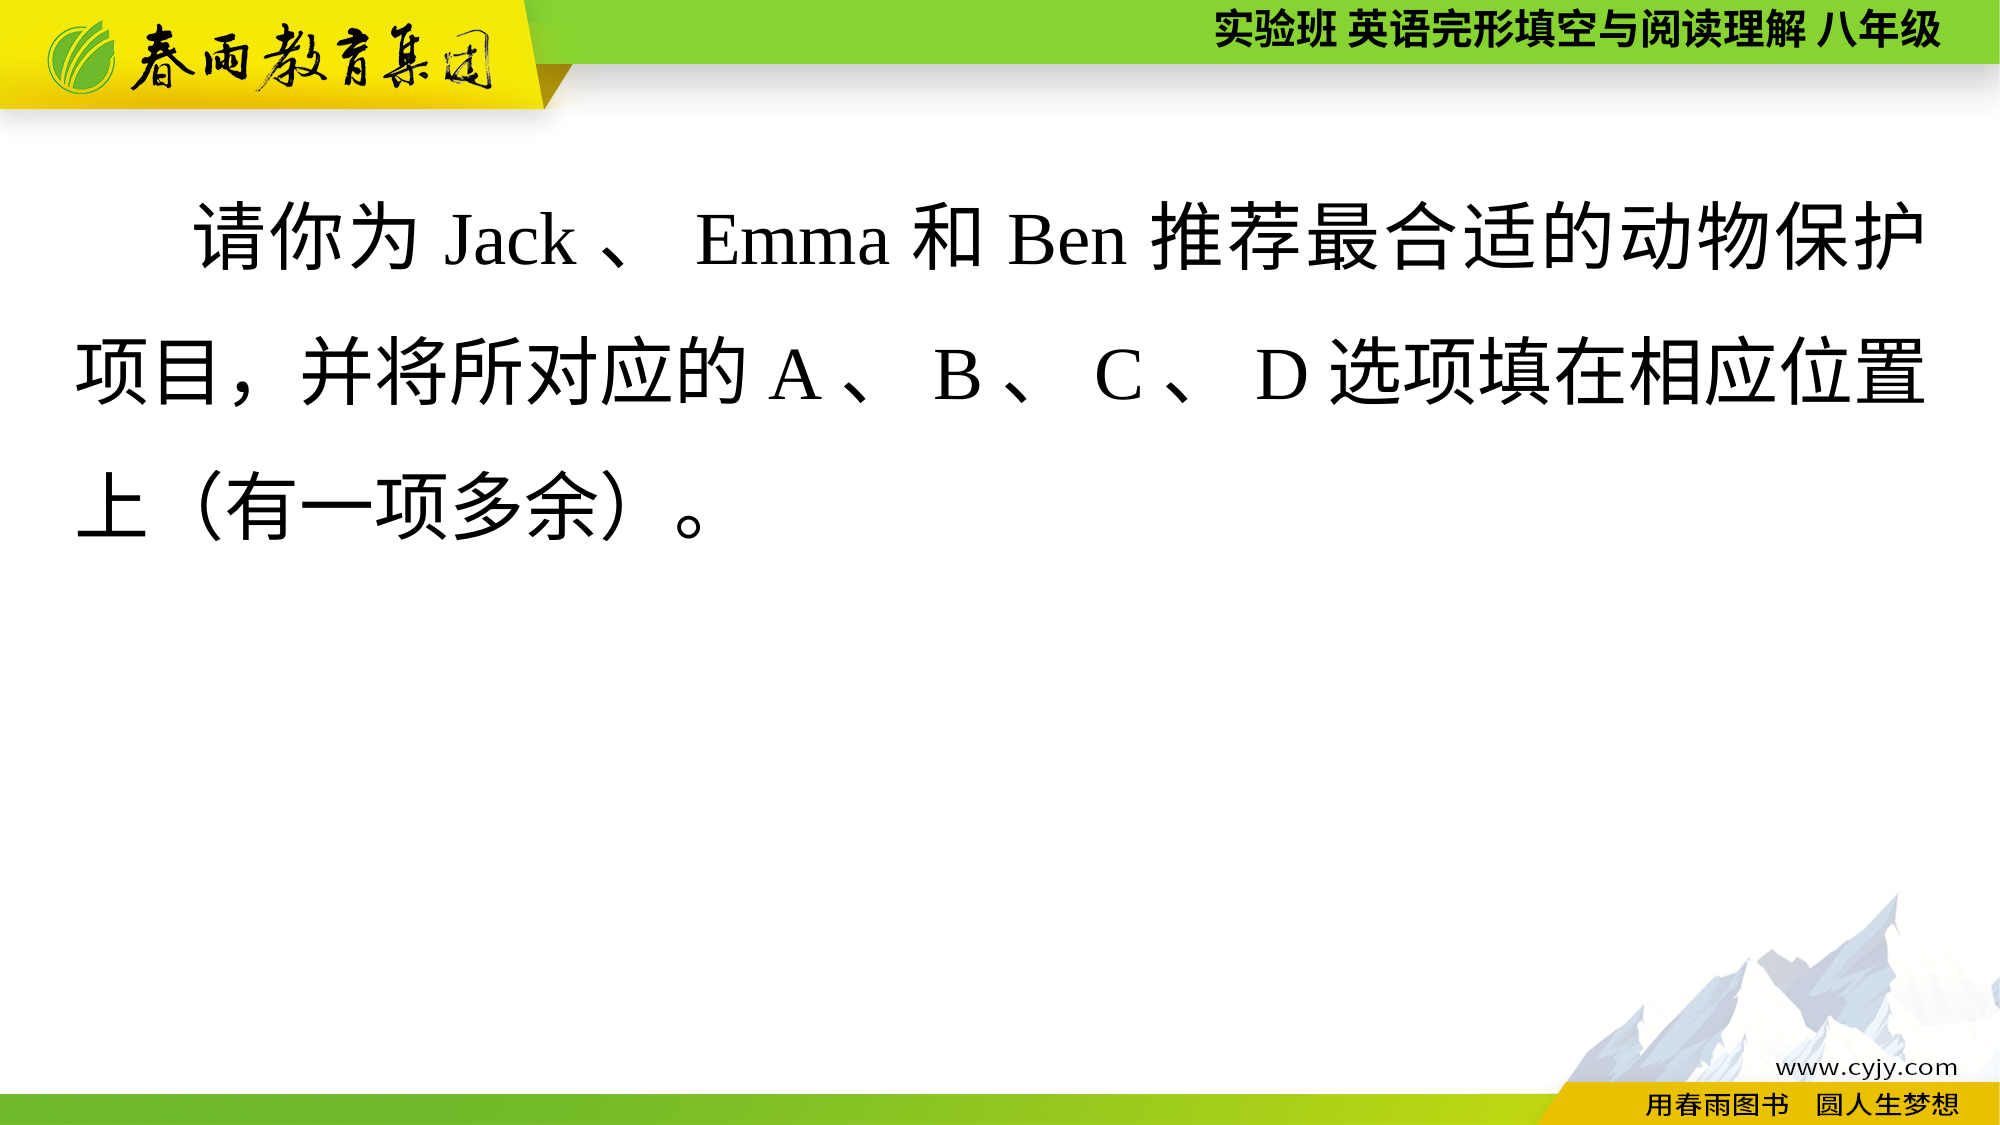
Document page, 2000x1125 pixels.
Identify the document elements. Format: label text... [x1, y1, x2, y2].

list 请你为Jack、Emma和Ben推荐最合适的动物保护项目，并将所对应的A、B、C、D选项填在相应位置上（有一项多余）。 [59, 137, 1944, 545]
picture [0, 0, 2000, 1125]
